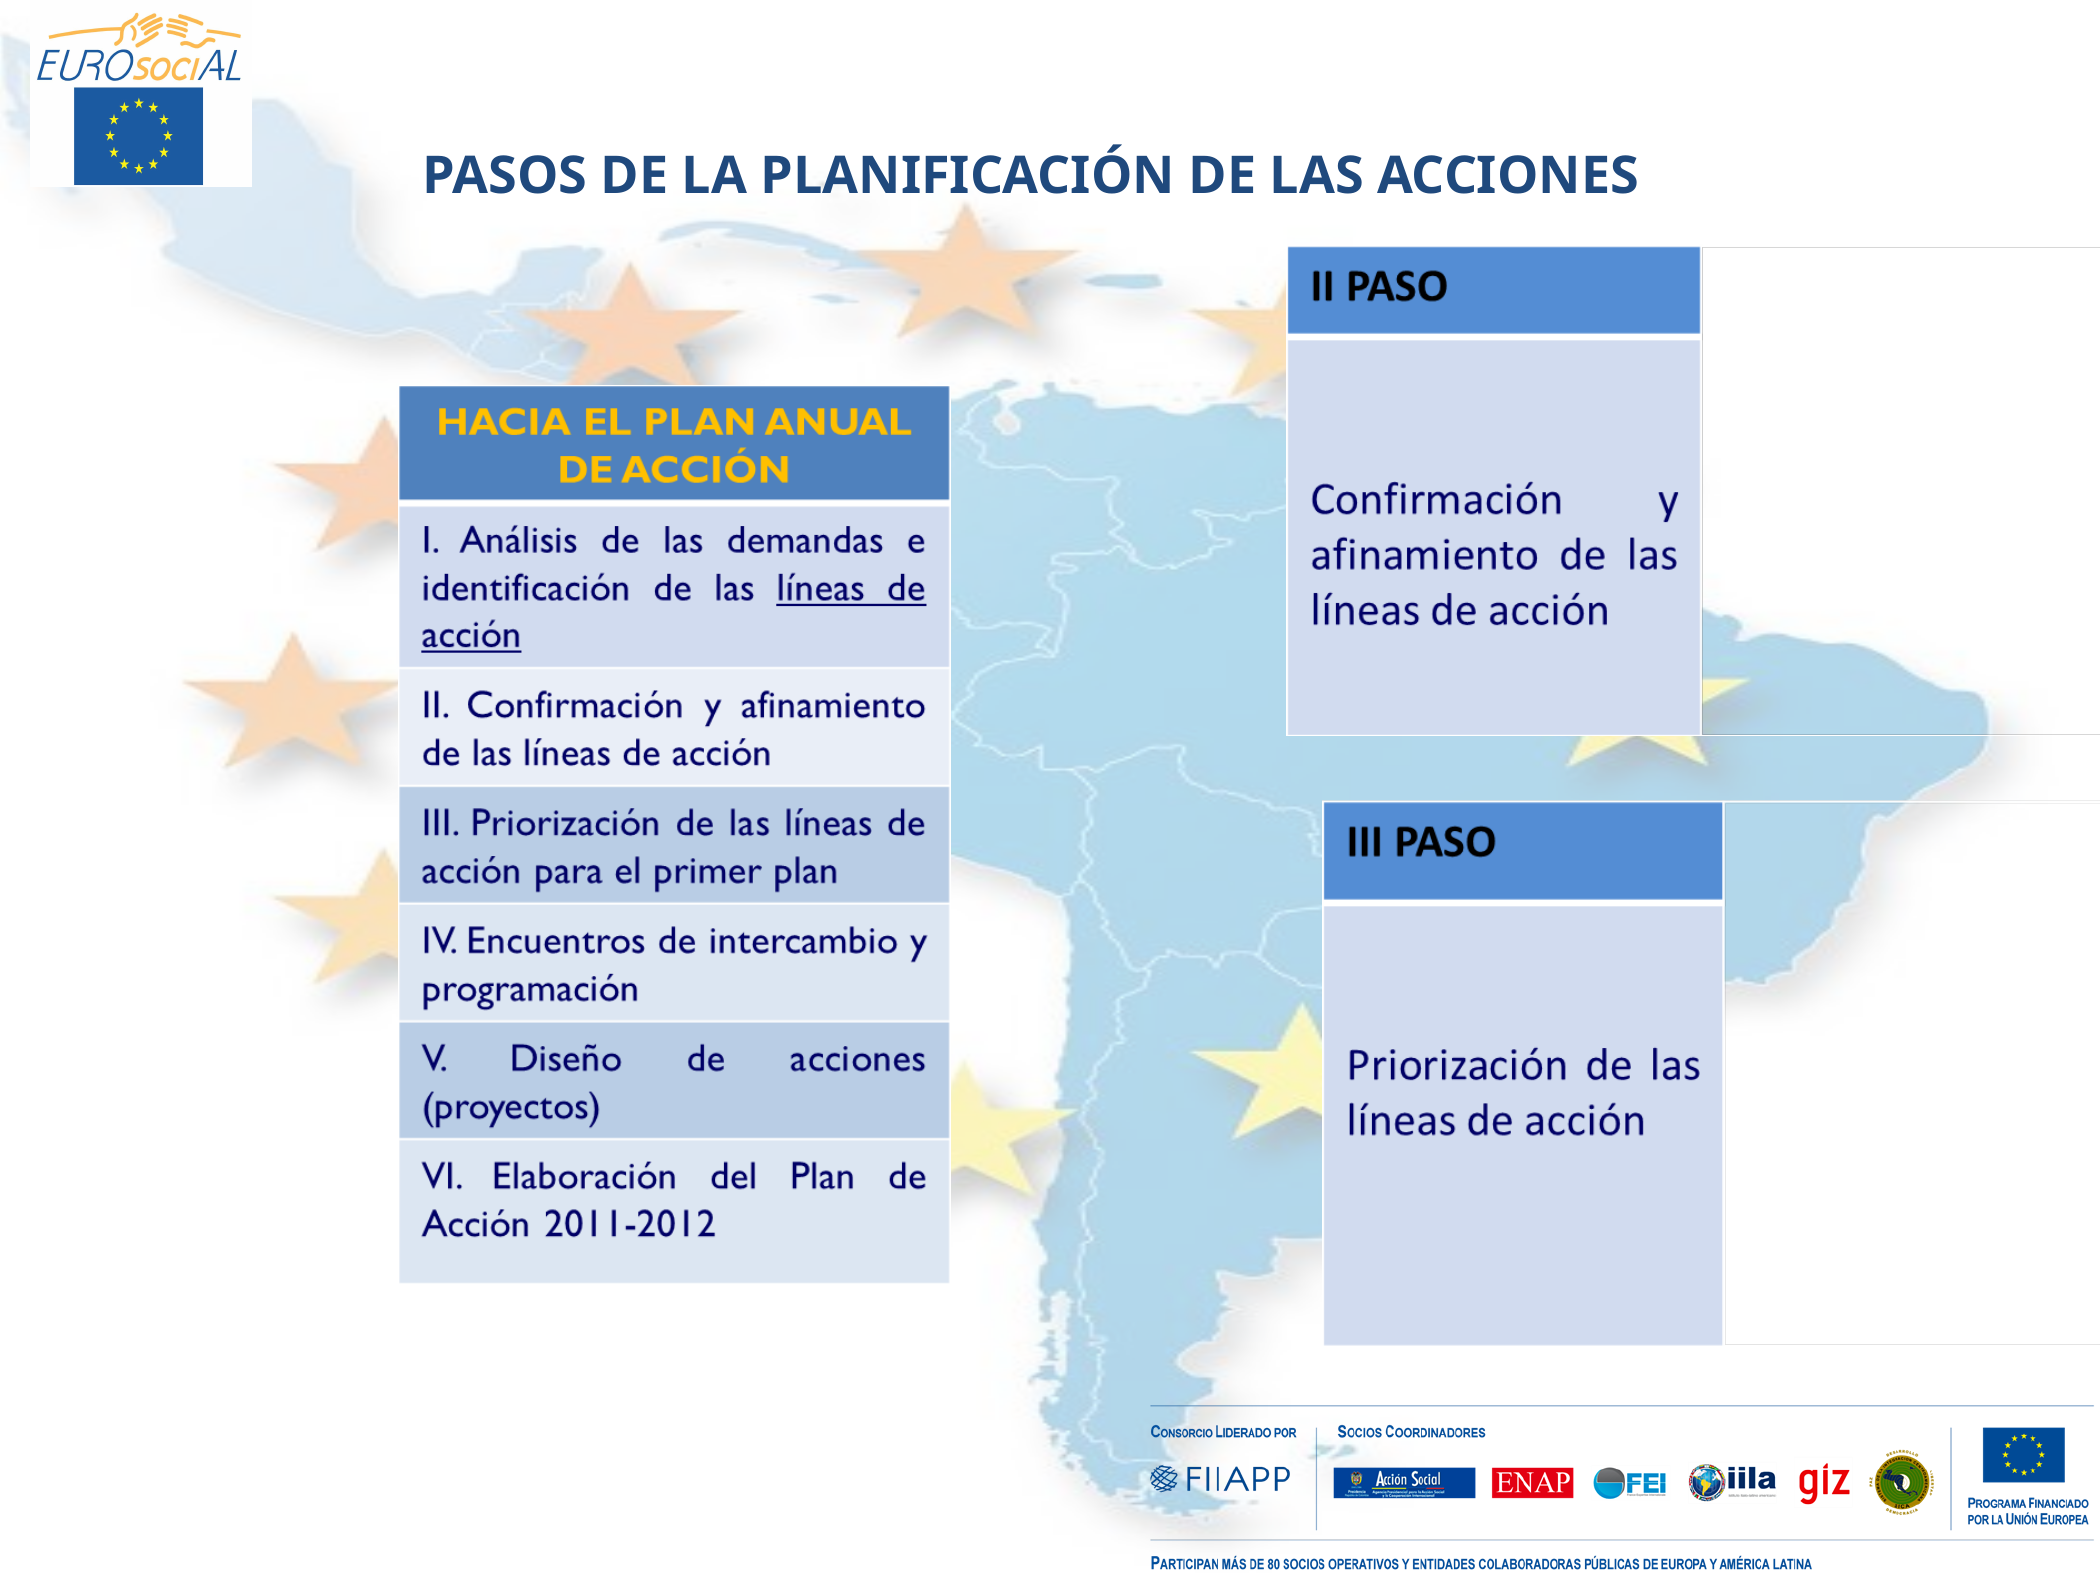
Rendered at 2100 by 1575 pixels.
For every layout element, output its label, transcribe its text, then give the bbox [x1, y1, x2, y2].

text_box PASOS DE LA PLANIFICACIÓN DE LAS ACCIONES [360, 131, 2018, 215]
picture [1150, 1400, 2100, 1575]
picture [1285, 244, 2100, 737]
picture [1322, 798, 2100, 1347]
picture [398, 385, 951, 1286]
